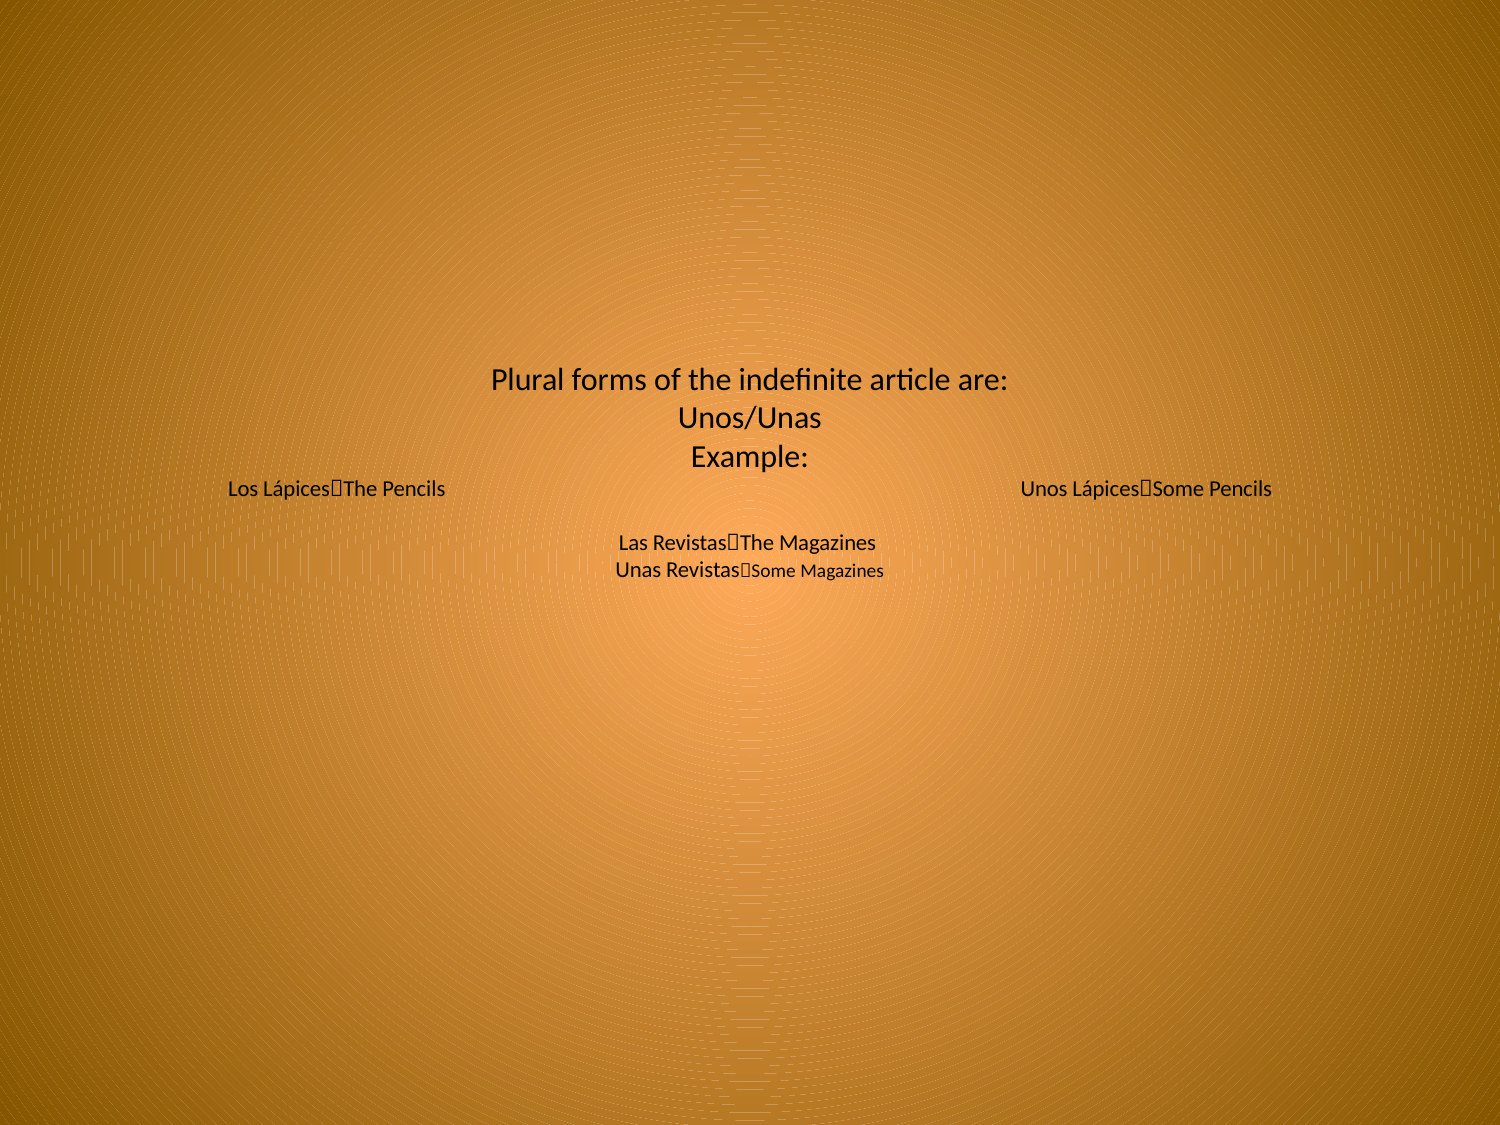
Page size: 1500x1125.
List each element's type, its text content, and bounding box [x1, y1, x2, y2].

title Plural forms of the indefinite article are: Unos/Unas Example: Los LápicesThe Pencils Unos LápicesSome Pencils Las RevistasThe Magazines Unas RevistasSome Magazines [112, 349, 1388, 591]
